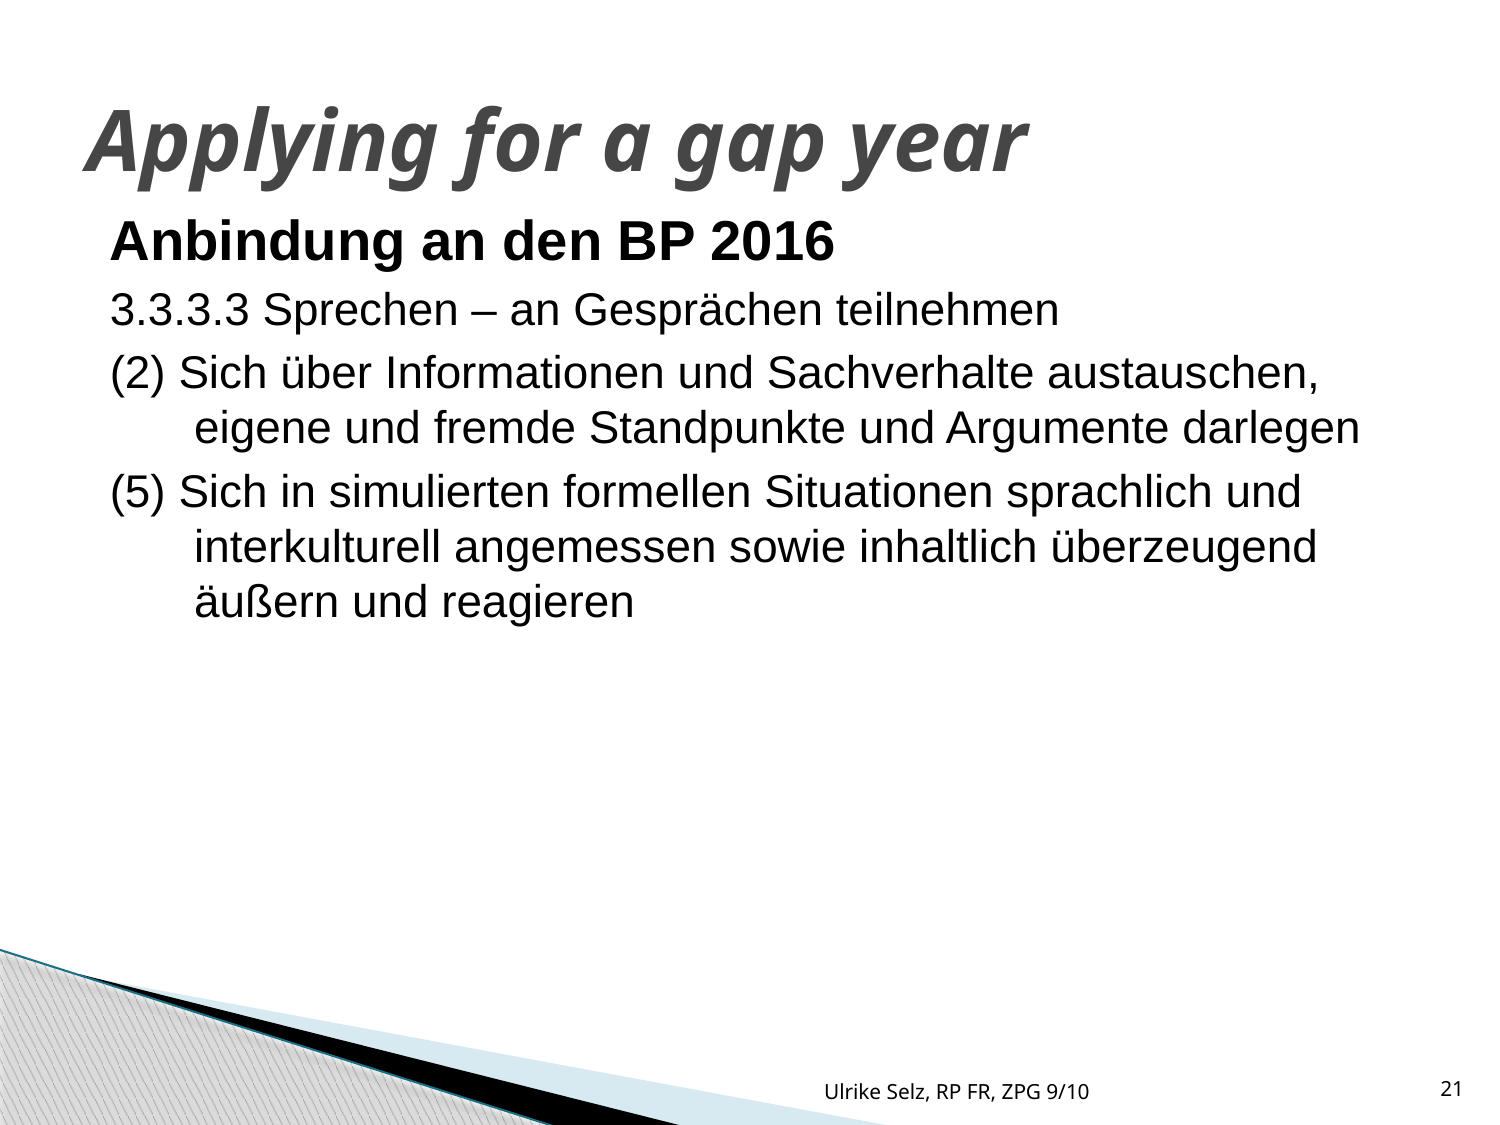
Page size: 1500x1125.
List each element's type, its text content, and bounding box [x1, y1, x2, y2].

title Applying for a gap year [72, 43, 1423, 232]
slide_number 21 [1418, 1051, 1479, 1112]
text_box Ulrike Selz, RP FR, ZPG 9/10 [718, 1051, 1105, 1112]
list Anbindung an den BP 2016 3.3.3.3 Sprechen – an Gesprächen teilnehmen (2) Sich über Informationen und Sachverhalte austauschen, eigene und fremde Standpunkte und Argumente darlegen (5) Sich in simulierten formellen Situationen sprachlich und interkulturell angemessen sowie inhaltlich überzeugend äußern und reagieren [76, 196, 1428, 987]
